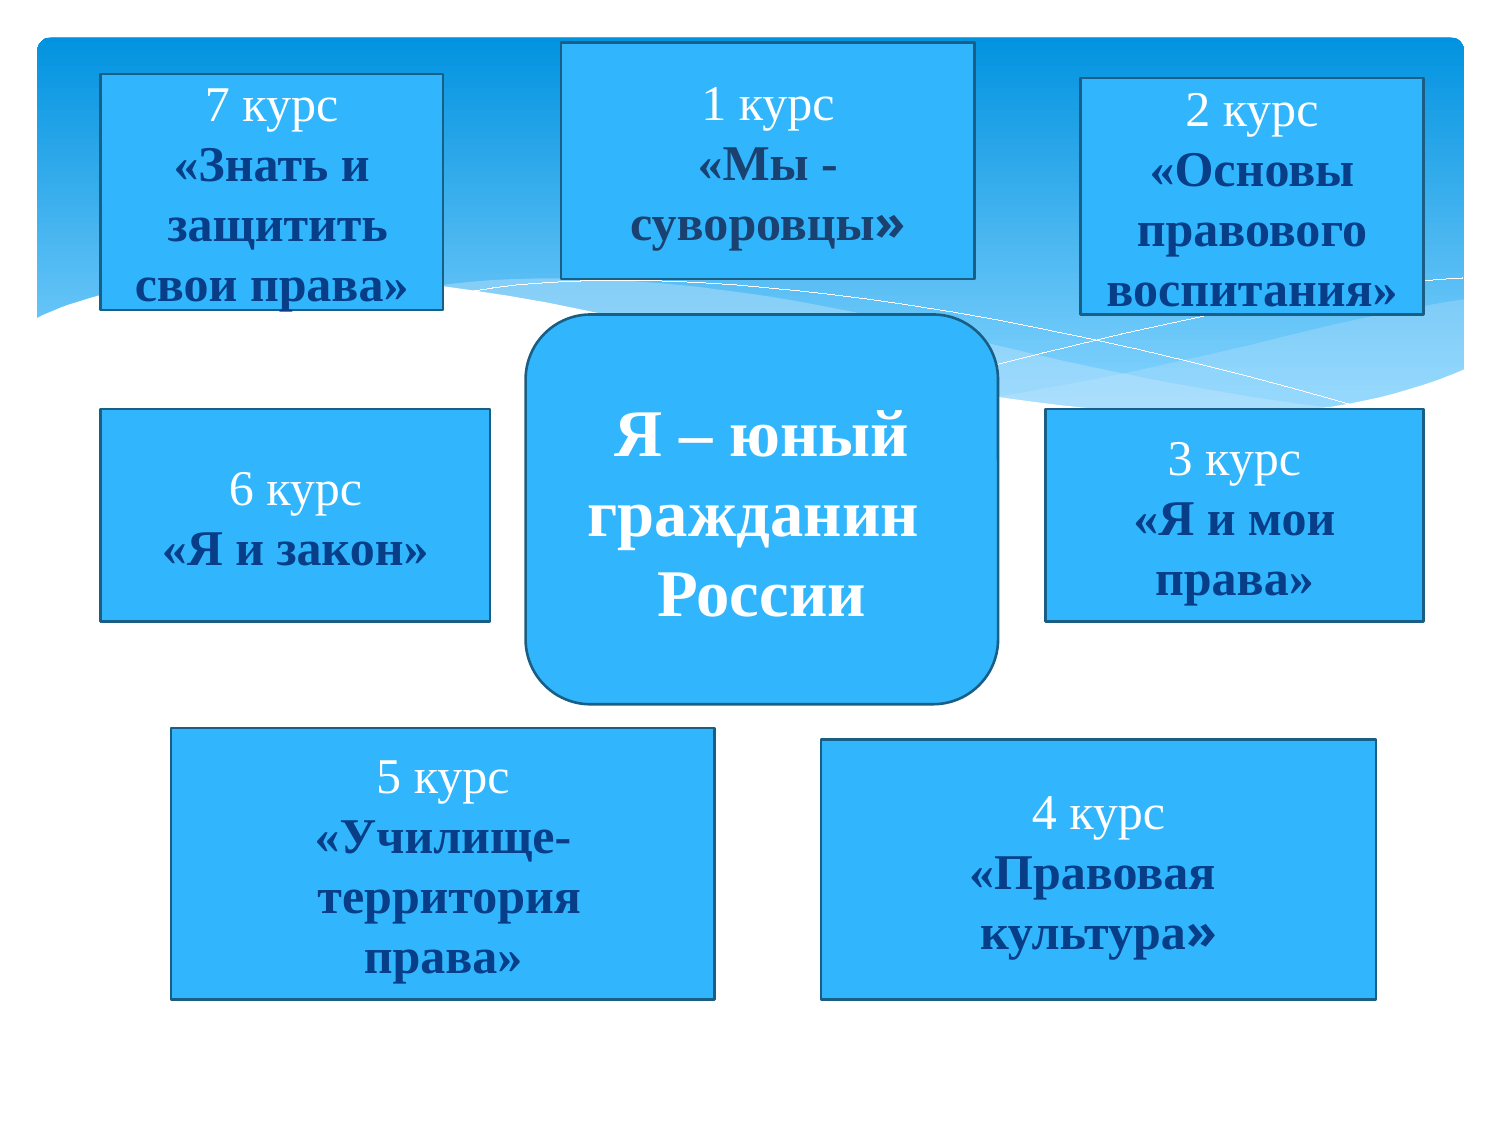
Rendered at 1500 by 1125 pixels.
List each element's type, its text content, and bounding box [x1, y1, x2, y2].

text_box Я – юный гражданин России [524, 313, 1000, 706]
text_box 6 курс «Я и закон» [99, 408, 491, 623]
text_box 7 курс «Знать и защитить свои права» [99, 73, 444, 311]
text_box 5 курс «Училище- территория права» [170, 727, 716, 1001]
list [75, 42, 1425, 1005]
text_box 1 курс «Мы - суворовцы» [560, 41, 976, 280]
text_box 2 курс «Основы правового воспитания» [1079, 77, 1425, 316]
text_box 3 курс «Я и мои права» [1044, 408, 1425, 623]
text_box 4 курс «Правовая культура» [820, 738, 1377, 1001]
